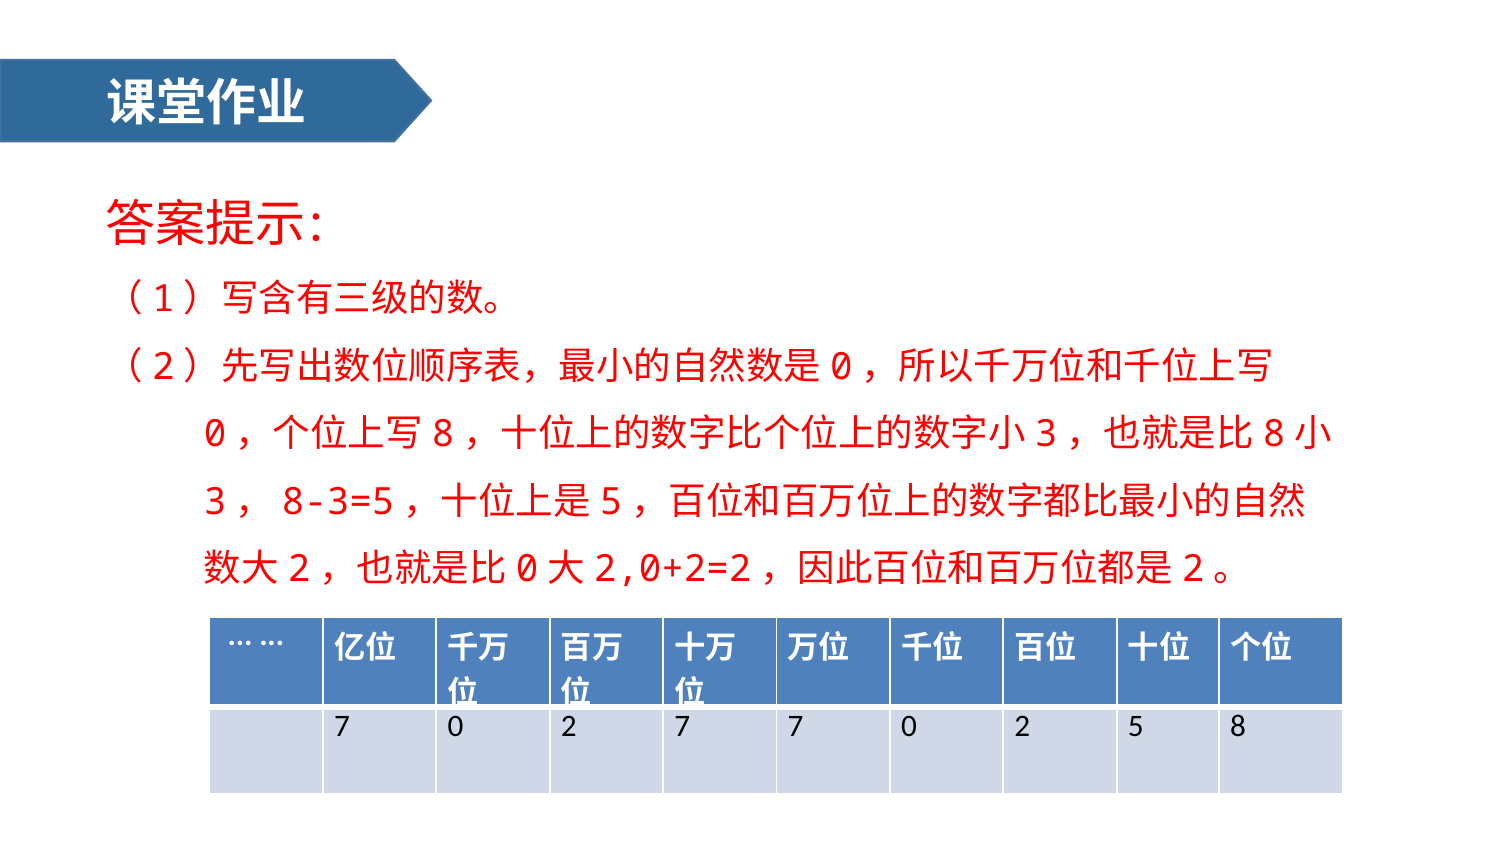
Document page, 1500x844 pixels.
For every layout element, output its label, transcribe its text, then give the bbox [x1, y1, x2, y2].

table_header 千位 [891, 618, 1002, 704]
table_header 十万位 [664, 618, 776, 704]
table_header 十位 [1118, 618, 1218, 704]
table_header 百位 [1004, 618, 1116, 704]
table_header 个位 [1220, 618, 1342, 704]
table_header 百万位 [551, 618, 662, 704]
table_cell 7 [324, 710, 435, 793]
table_cell 0 [891, 710, 1002, 793]
table_cell 0 [437, 710, 549, 793]
table_cell 2 [551, 710, 662, 793]
table_cell 5 [1118, 710, 1218, 793]
text_box 课堂作业 [0, 59, 432, 142]
table_cell 7 [777, 710, 889, 793]
table_cell [210, 710, 322, 793]
table_header ... ... [210, 618, 322, 704]
table_cell 8 [1220, 710, 1342, 793]
text_box 答案提示： （1）写含有三级的数。 （2）先写出数位顺序表，最小的自然数是0，所以千万位和千位上写0，个位上写8，十位上的数字比个位上的数字小3，也就是比8小3，8-3=5，十位上是5，百位和百万位上的数字都比最小的自然数大2，也就是比0大2,0+2=2，因此百位和百万位都是2。 [94, 156, 1353, 595]
table_cell 2 [1004, 710, 1116, 793]
table_header 千万位 [437, 618, 549, 704]
table_header 万位 [777, 618, 889, 704]
table_cell 7 [664, 710, 776, 793]
table_header 亿位 [324, 618, 435, 704]
